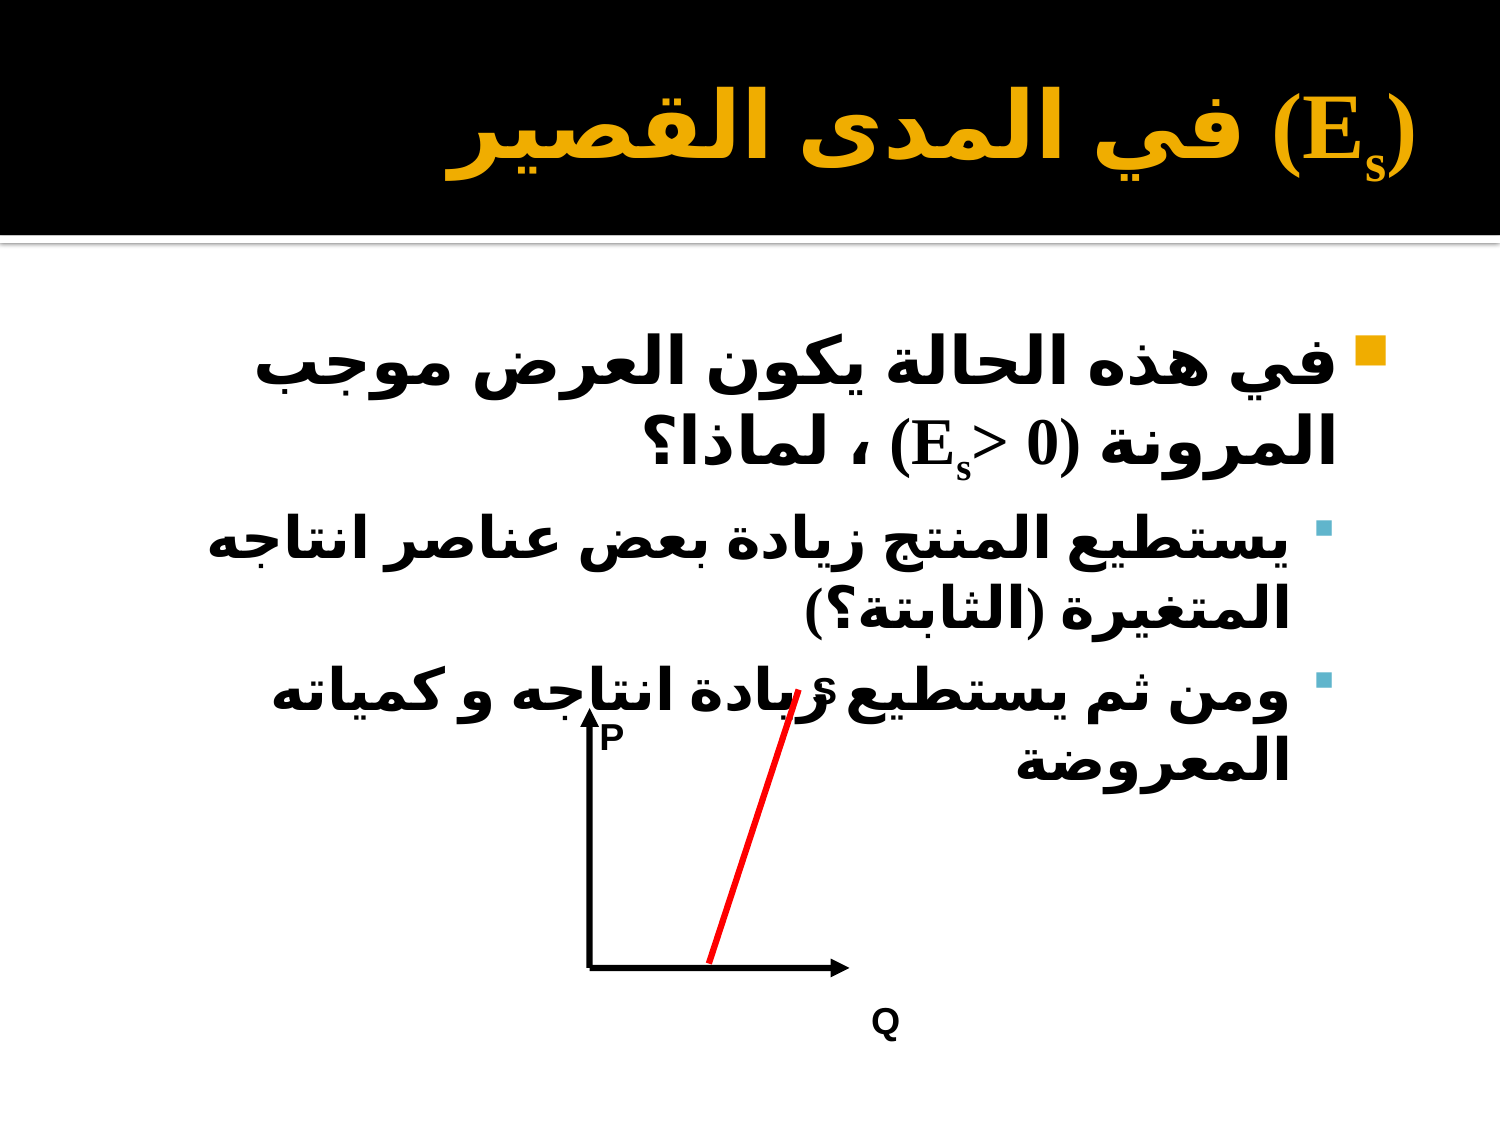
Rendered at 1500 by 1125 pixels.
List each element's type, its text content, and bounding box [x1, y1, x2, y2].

list في هذه الحالة يكون العرض موجب المرونة (Es> 0) ، لماذا؟ يستطيع المنتج زيادة بعض عناصر انتاجه المتغيرة (الثابتة؟) ومن ثم يستطيع زيادة انتاجه و كمياته المعروضة [76, 302, 1427, 1062]
title في المدى القصير (Es) [75, 25, 1425, 231]
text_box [584, 659, 916, 1050]
